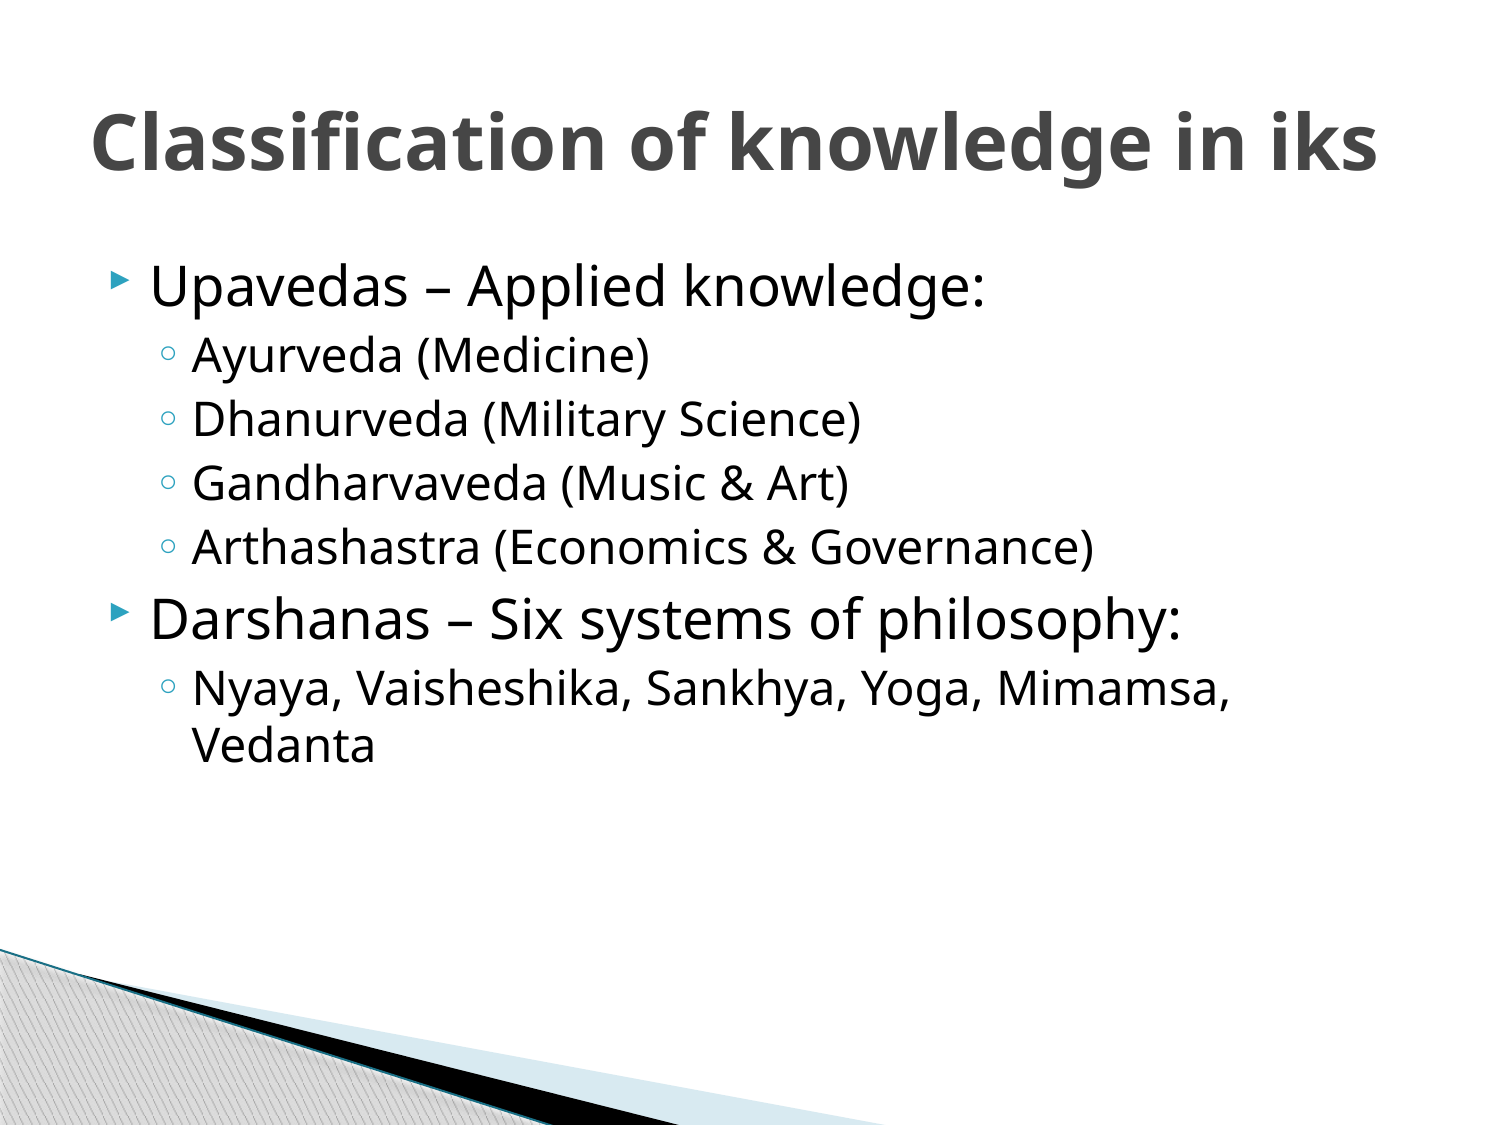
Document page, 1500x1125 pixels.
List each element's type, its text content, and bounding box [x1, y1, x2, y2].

list Upavedas – Applied knowledge: Ayurveda (Medicine) Dhanurveda (Military Science) Gandharvaveda (Music & Art) Arthashastra (Economics & Governance) Darshanas – Six systems of philosophy: Nyaya, Vaisheshika, Sankhya, Yoga, Mimamsa, Vedanta [75, 243, 1425, 986]
title Classification of knowledge in iks [75, 45, 1425, 233]
